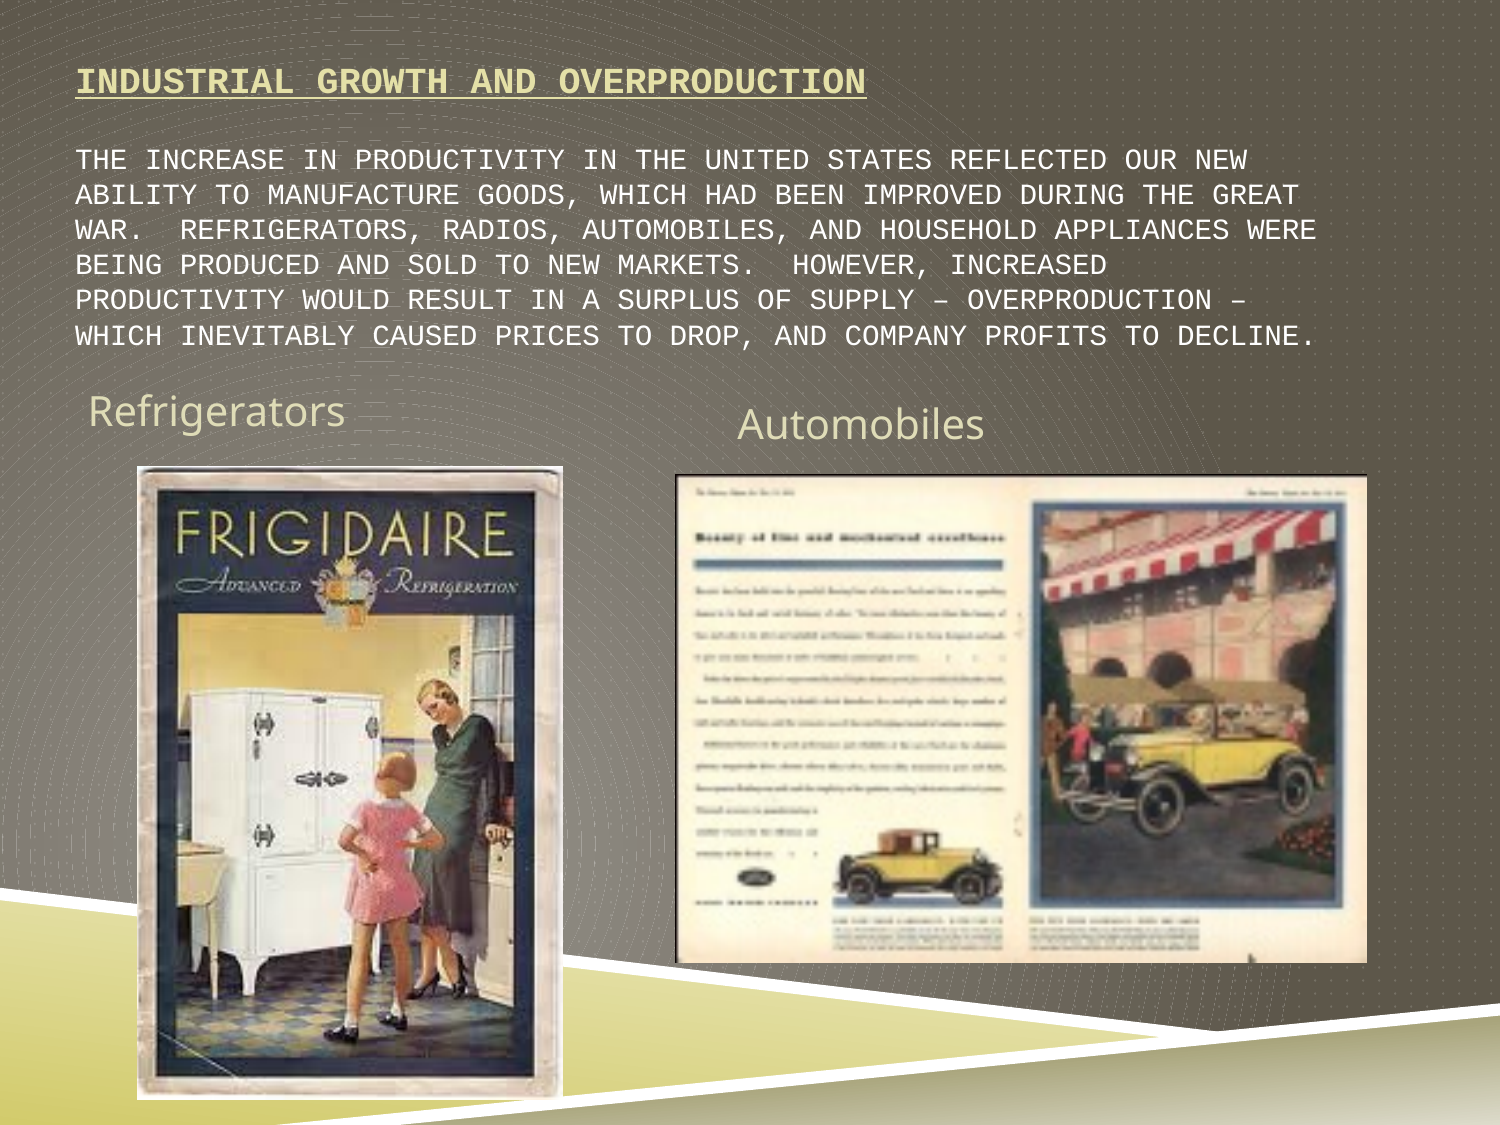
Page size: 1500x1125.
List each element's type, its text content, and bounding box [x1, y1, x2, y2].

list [137, 466, 563, 1100]
list Refrigerators [87, 337, 688, 443]
list Automobiles [737, 350, 1338, 455]
title INDUSTRIAL GROWTH AND OVERPRODUCTION The increase in productivity in the United States reflected our new ability to manufacture goods, which had been improved during the Great War. Refrigerators, radios, automobiles, and household appliances were being produced and sold to new markets. However, increased productivity would result in a surplus of supply – overproduction – which inevitably caused prices to drop, and company profits to decline. [75, 45, 1325, 363]
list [674, 474, 1367, 963]
